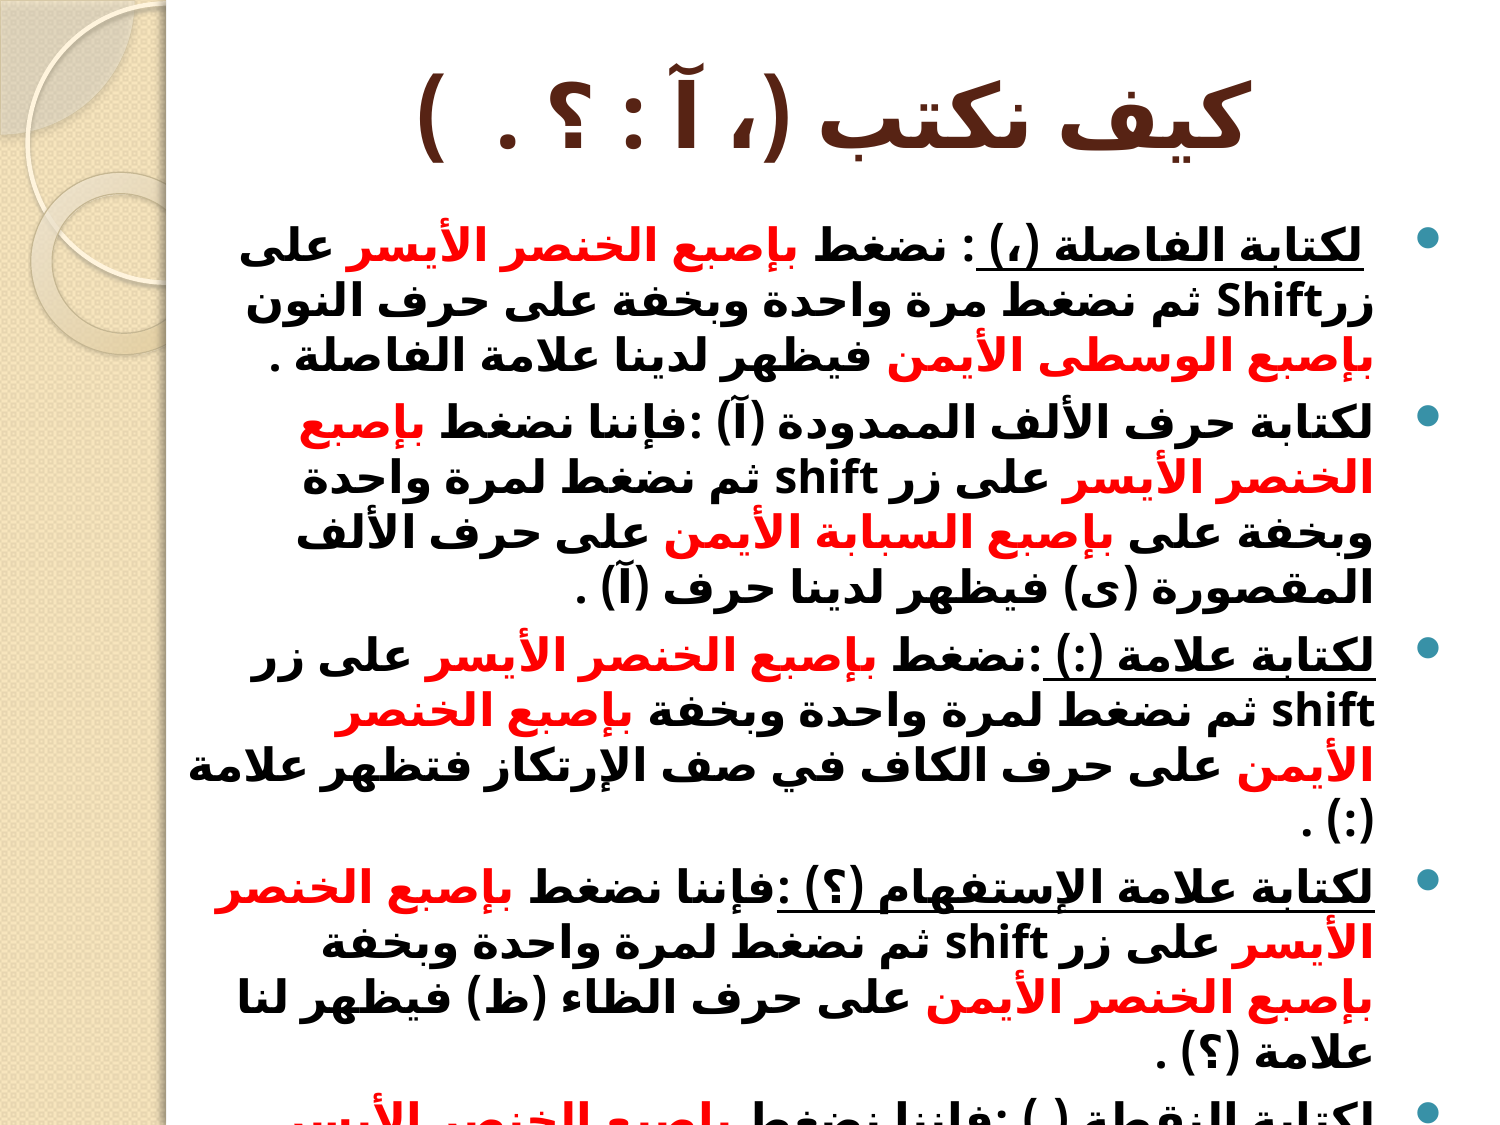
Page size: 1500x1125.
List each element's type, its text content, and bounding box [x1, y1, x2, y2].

list لكتابة الفاصلة (،) : نضغط بإصبع الخنصر الأيسر على زرShift ثم نضغط مرة واحدة وبخفة على حرف النون بإصبع الوسطى الأيمن فيظهر لدينا علامة الفاصلة . لكتابة حرف الألف الممدودة (آ) :فإننا نضغط بإصبع الخنصر الأيسر على زر shift ثم نضغط لمرة واحدة وبخفة على بإصبع السبابة الأيمن على حرف الألف المقصورة (ى) فيظهر لدينا حرف (آ) . لكتابة علامة (:) :نضغط بإصبع الخنصر الأيسر على زر shift ثم نضغط لمرة واحدة وبخفة بإصبع الخنصر الأيمن على حرف الكاف في صف الإرتكاز فتظهر علامة (:) . لكتابة علامة الإستفهام (؟) :فإننا نضغط بإصبع الخنصر الأيسر على زر shift ثم نضغط لمرة واحدة وبخفة بإصبع الخنصر الأيمن على حرف الظاء (ظ) فيظهر لنا علامة (؟) . لكتابة النقطة (.) :فإننا نضغط بإصبع الخنصر الأيسر على زر shift ثم نضغط لمرة واحدة وبخفة بإصبع الخنصر الأيمن على حرف الزاي فتظهر لنا علامة (.) . [171, 208, 1466, 1106]
title كيف نكتب (، آ : ؟ . ) [218, 19, 1449, 207]
